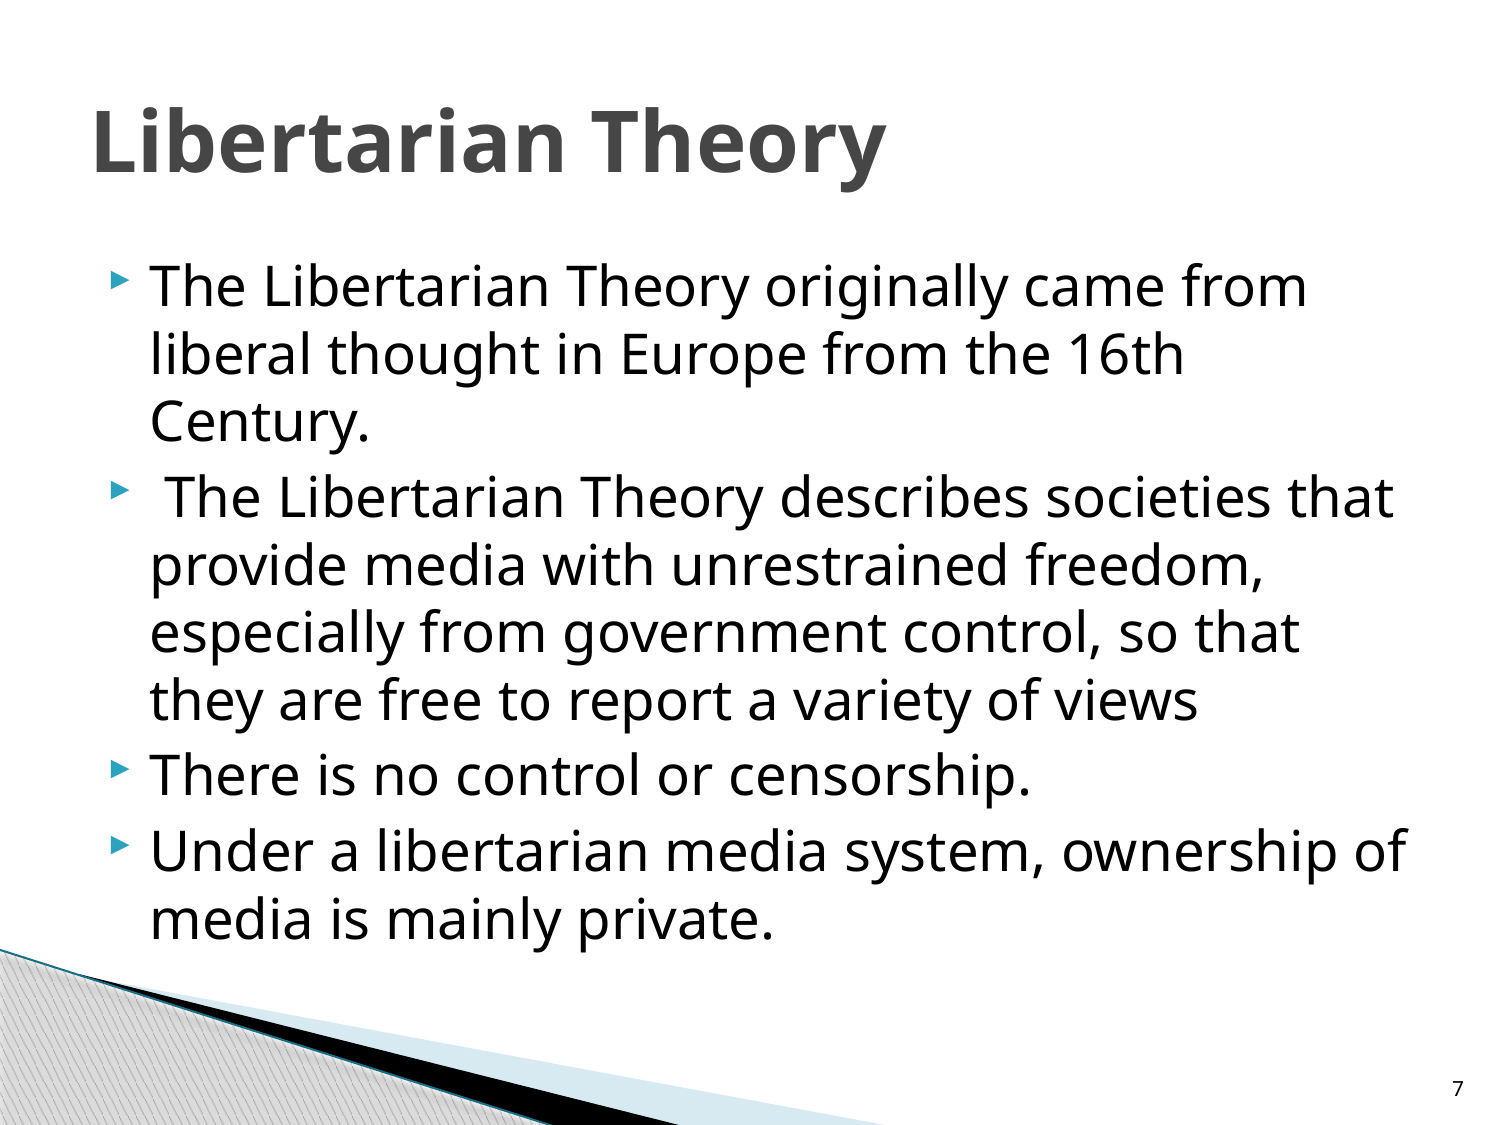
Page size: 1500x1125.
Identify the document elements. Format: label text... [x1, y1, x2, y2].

list The Libertarian Theory originally came from liberal thought in Europe from the 16th Century. The Libertarian Theory describes societies that provide media with unrestrained freedom, especially from government control, so that they are free to report a variety of views There is no control or censorship. Under a libertarian media system, ownership of media is mainly private. [75, 243, 1425, 986]
title Libertarian Theory [75, 45, 1425, 233]
slide_number 7 [1418, 1051, 1479, 1112]
